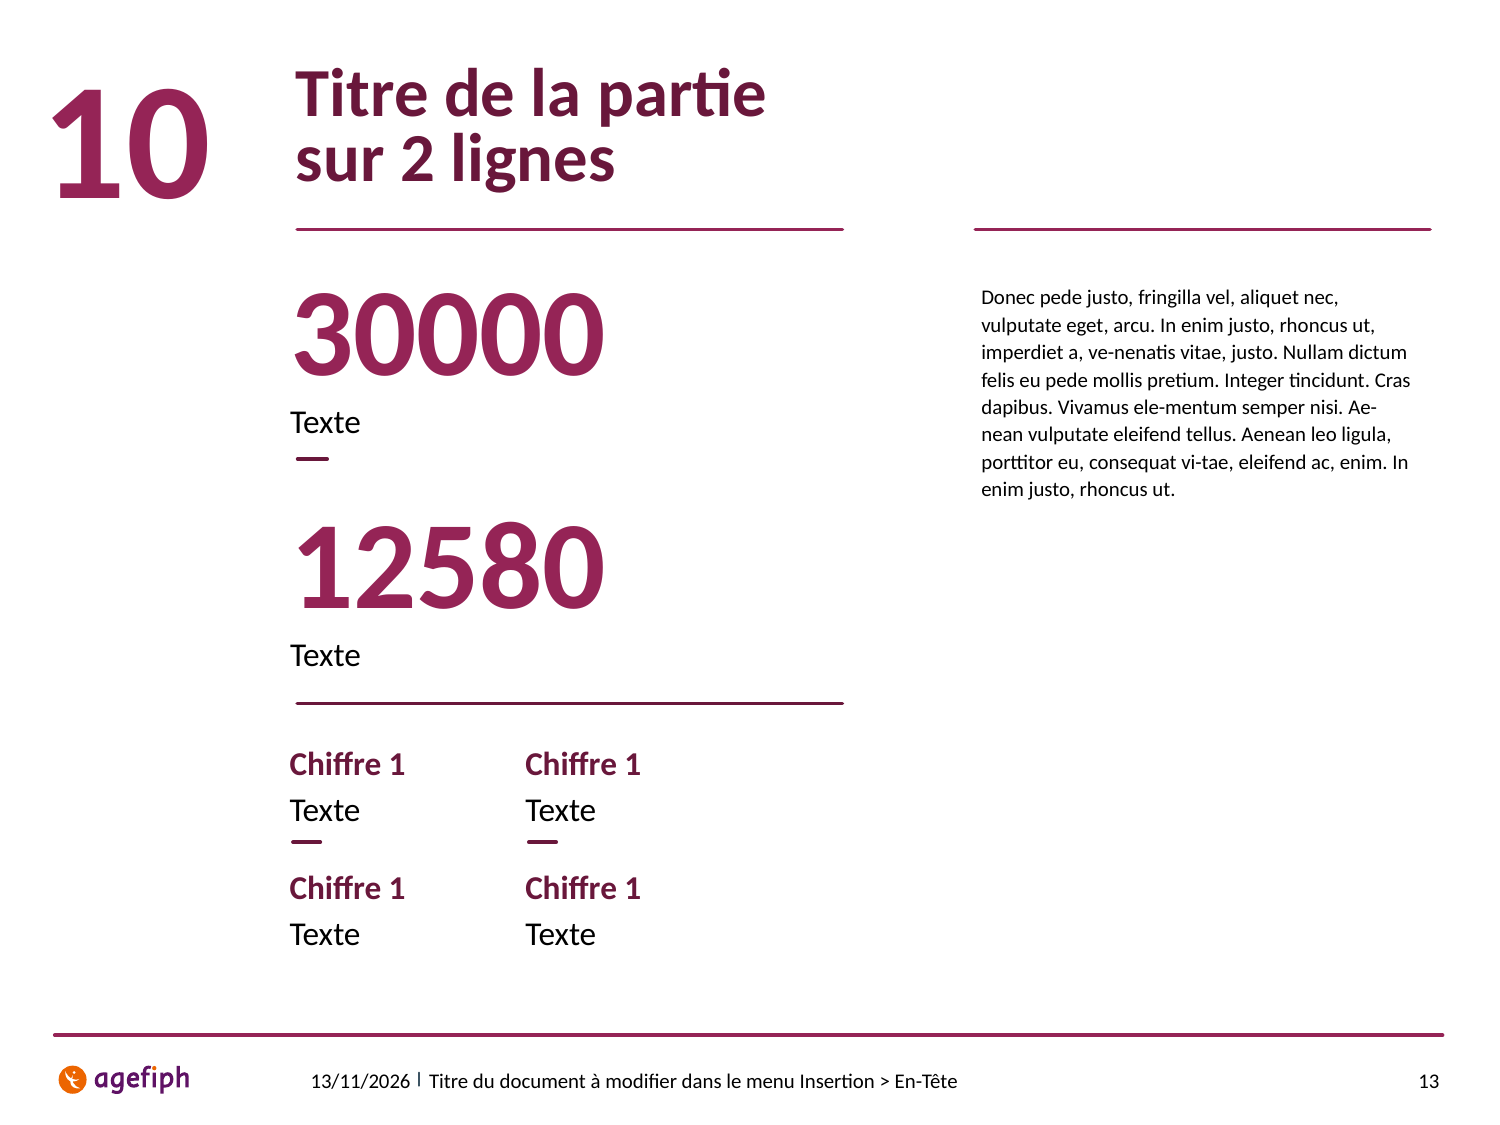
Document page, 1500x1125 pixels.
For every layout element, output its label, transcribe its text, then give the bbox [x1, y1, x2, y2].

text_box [274, 734, 500, 859]
list Donec pede justo, fringilla vel, aliquet nec, vulputate eget, arcu. In enim justo, rhoncus ut, imperdiet a, ve-nenatis vitae, justo. Nullam dictum felis eu pede mollis pretium. Integer tincidunt. Cras dapibus. Vivamus ele-mentum semper nisi. Ae-nean vulputate eleifend tellus. Aenean leo ligula, porttitor eu, consequat vi-tae, eleifend ac, enim. In enim justo, rhoncus ut. [966, 273, 1427, 1014]
text_box Chiffre 1 Texte [510, 859, 736, 983]
text_box Chiffre 1 Texte [274, 859, 500, 983]
title Titre de la partie sur 2 lignes [280, 71, 1427, 187]
footer Titre du document à modifier dans le menu Insertion > En-Tête [414, 1051, 1086, 1111]
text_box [510, 734, 736, 859]
text_box 12580 Texte [275, 482, 831, 715]
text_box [274, 242, 831, 482]
slide_number 13 [1116, 1051, 1455, 1111]
list 10 [41, 43, 249, 201]
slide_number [254, 1051, 414, 1111]
